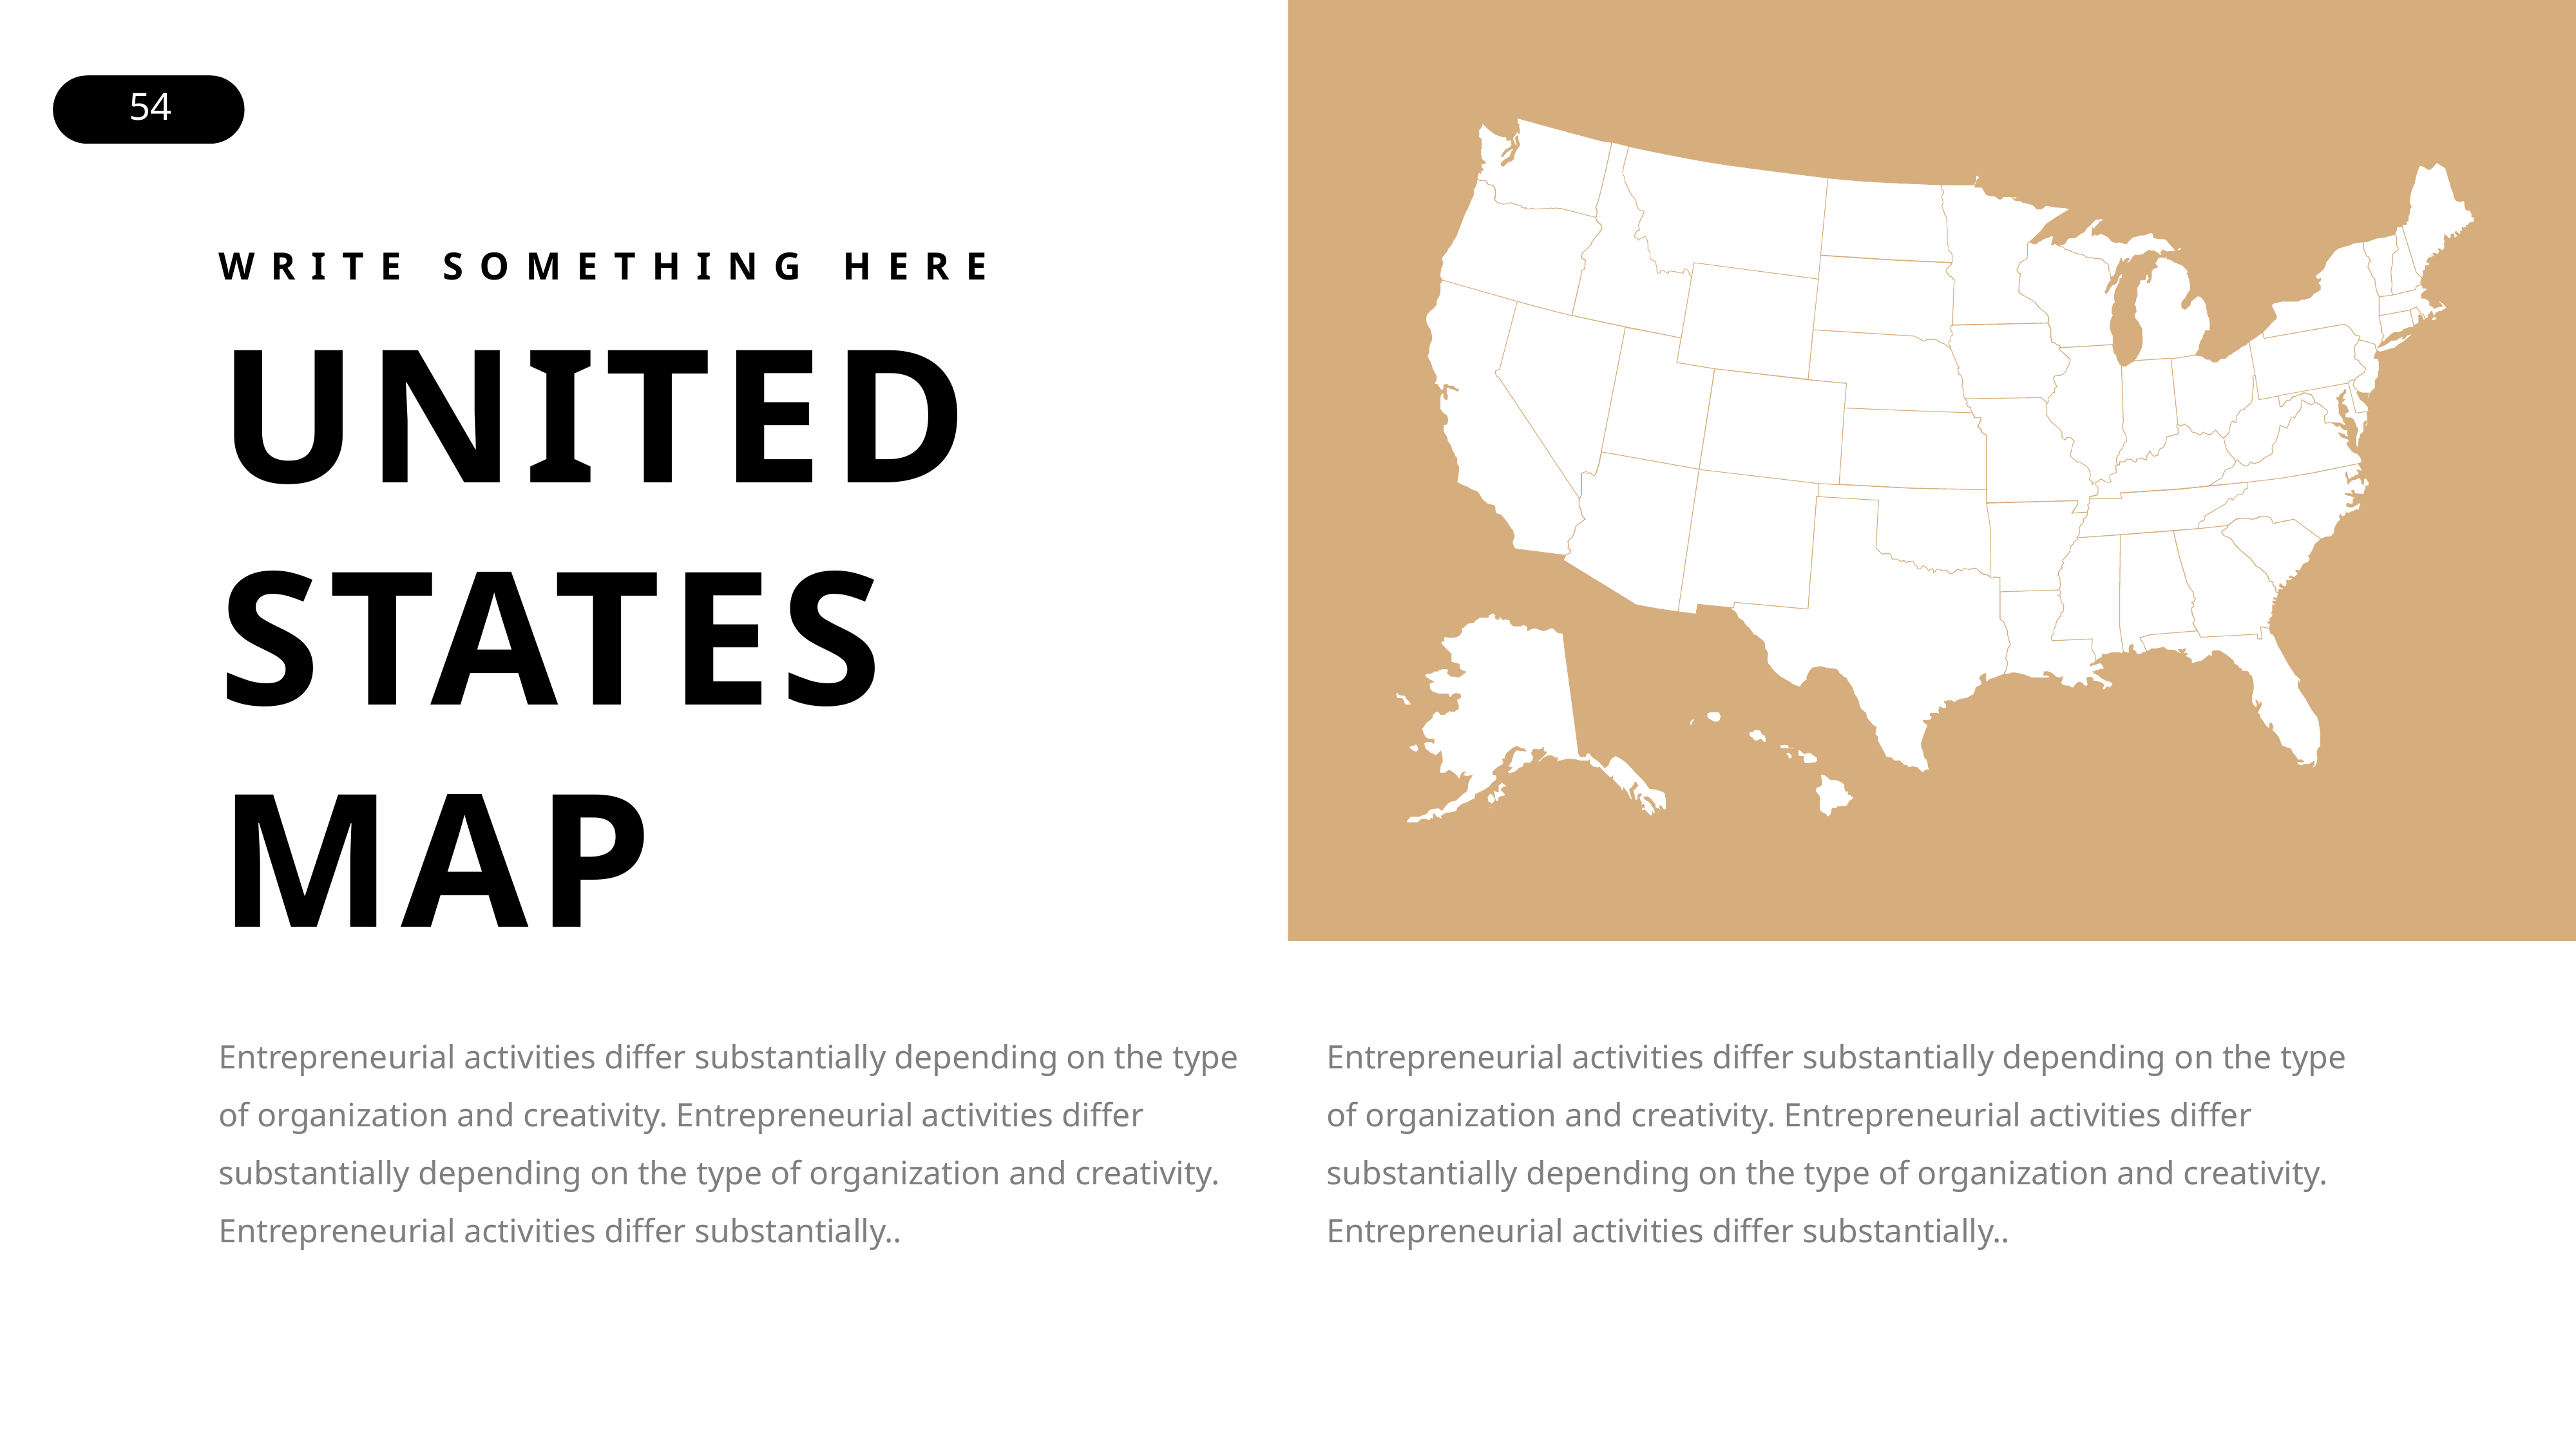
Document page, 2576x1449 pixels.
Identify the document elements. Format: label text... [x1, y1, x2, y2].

text_box UNITED STATES MAP [209, 292, 1324, 969]
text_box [1396, 118, 2475, 823]
text_box Entrepreneurial activities differ substantially depending on the type of organization and creativity. Entrepreneurial activities differ substantially depending on the type of organization and creativity. Entrepreneurial activities differ substantially.. [209, 1012, 1257, 1255]
text_box Entrepreneurial activities differ substantially depending on the type of organization and creativity. Entrepreneurial activities differ substantially depending on the type of organization and creativity. Entrepreneurial activities differ substantially.. [1317, 1012, 2365, 1255]
text_box WRITE SOMETHING HERE [209, 214, 1081, 292]
text_box [1287, 0, 2576, 942]
